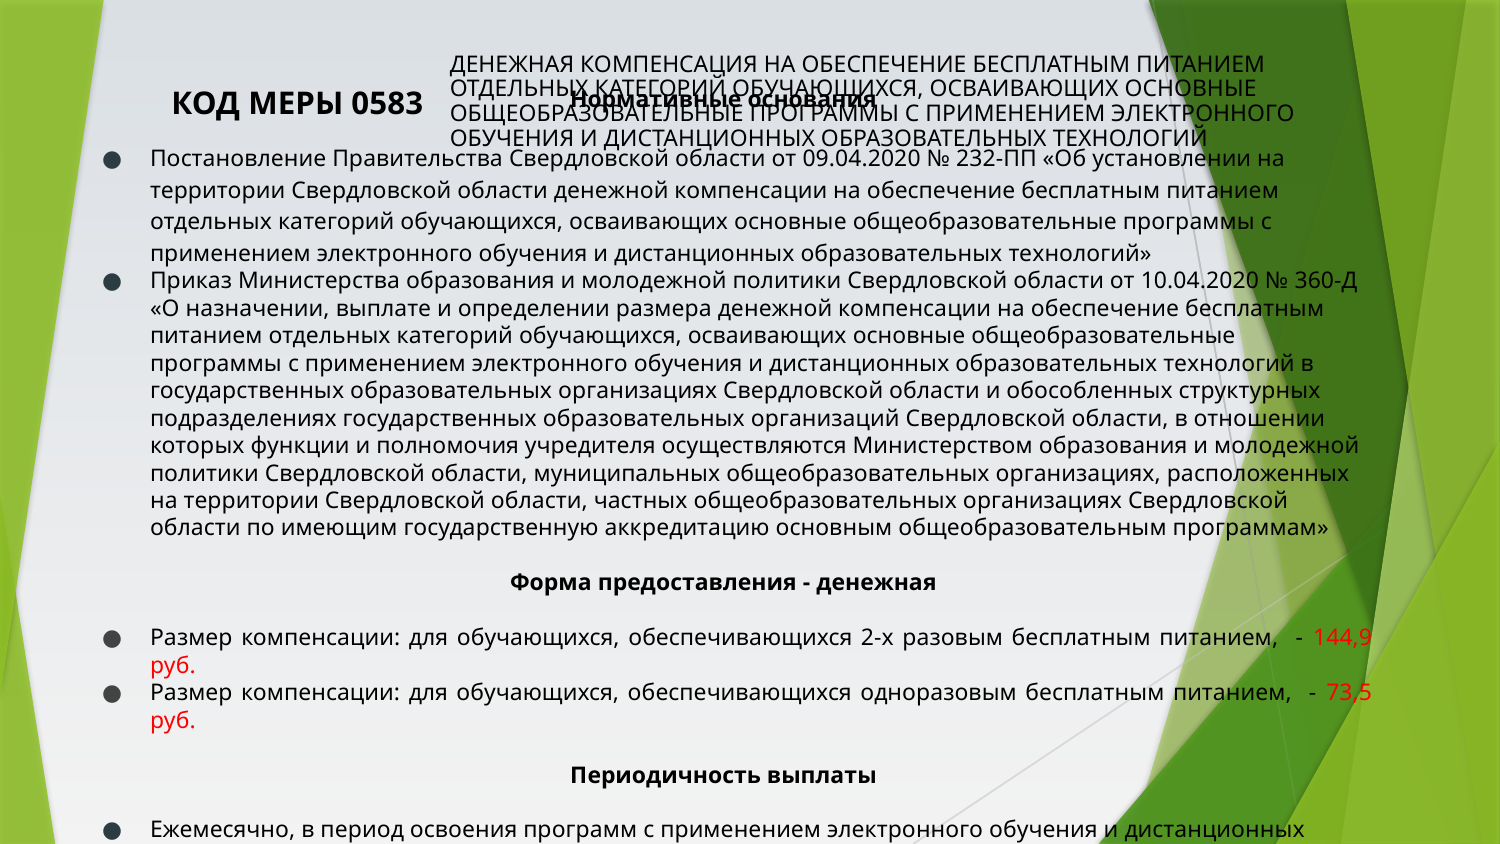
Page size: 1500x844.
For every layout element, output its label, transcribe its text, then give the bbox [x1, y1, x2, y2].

text_box КОД МЕРЫ 0583 [122, 43, 438, 160]
text_box Нормативные основания Постановление Правительства Свердловской области от 09.04.2020 № 232-ПП «Об установлении на территории Свердловской области денежной компенсации на обеспечение бесплатным питанием отдельных категорий обучающихся, осваивающих основные общеобразовательные программы с применением электронного обучения и дистанционных образовательных технологий» Приказ Министерства образования и молодежной политики Свердловской области от 10.04.2020 № 360-Д «О назначении, выплате и определении размера денежной компенсации на обеспечение бесплатным питанием отдельных категорий обучающихся, осваивающих основные общеобразовательные программы с применением электронного обучения и дистанционных образовательных технологий в государственных образовательных организациях Свердловской области и обособленных структурных подразделениях государственных образовательных организаций Свердловской области, в отношении которых функции и полномочия учредителя осуществляются Министерством образования и молодежной политики Свердловской области, муниципальных общеобразовательных организациях, расположенных на территории Свердловской области, частных общеобразовательных организациях Свердловской области по имеющим государственную аккредитацию основным общеобразовательным программам» Форма предоставления - денежная Размер компенсации: для обучающихся, обеспечивающихся 2-х разовым бесплатным питанием, - 144,9 руб. Размер компенсации: для обучающихся, обеспечивающихся одноразовым бесплатным питанием, - 73,5 руб. Периодичность выплаты Ежемесячно, в период освоения программ с применением электронного обучения и дистанционных образовательных технологий [63, 159, 1384, 823]
title Денежная компенсация на обеспечение бесплатным питанием отдельных категорий обучающихся, осваивающих основные общеобразовательные программы с применением электронного обучения и дистанционных образовательных технологий [438, 43, 1384, 160]
